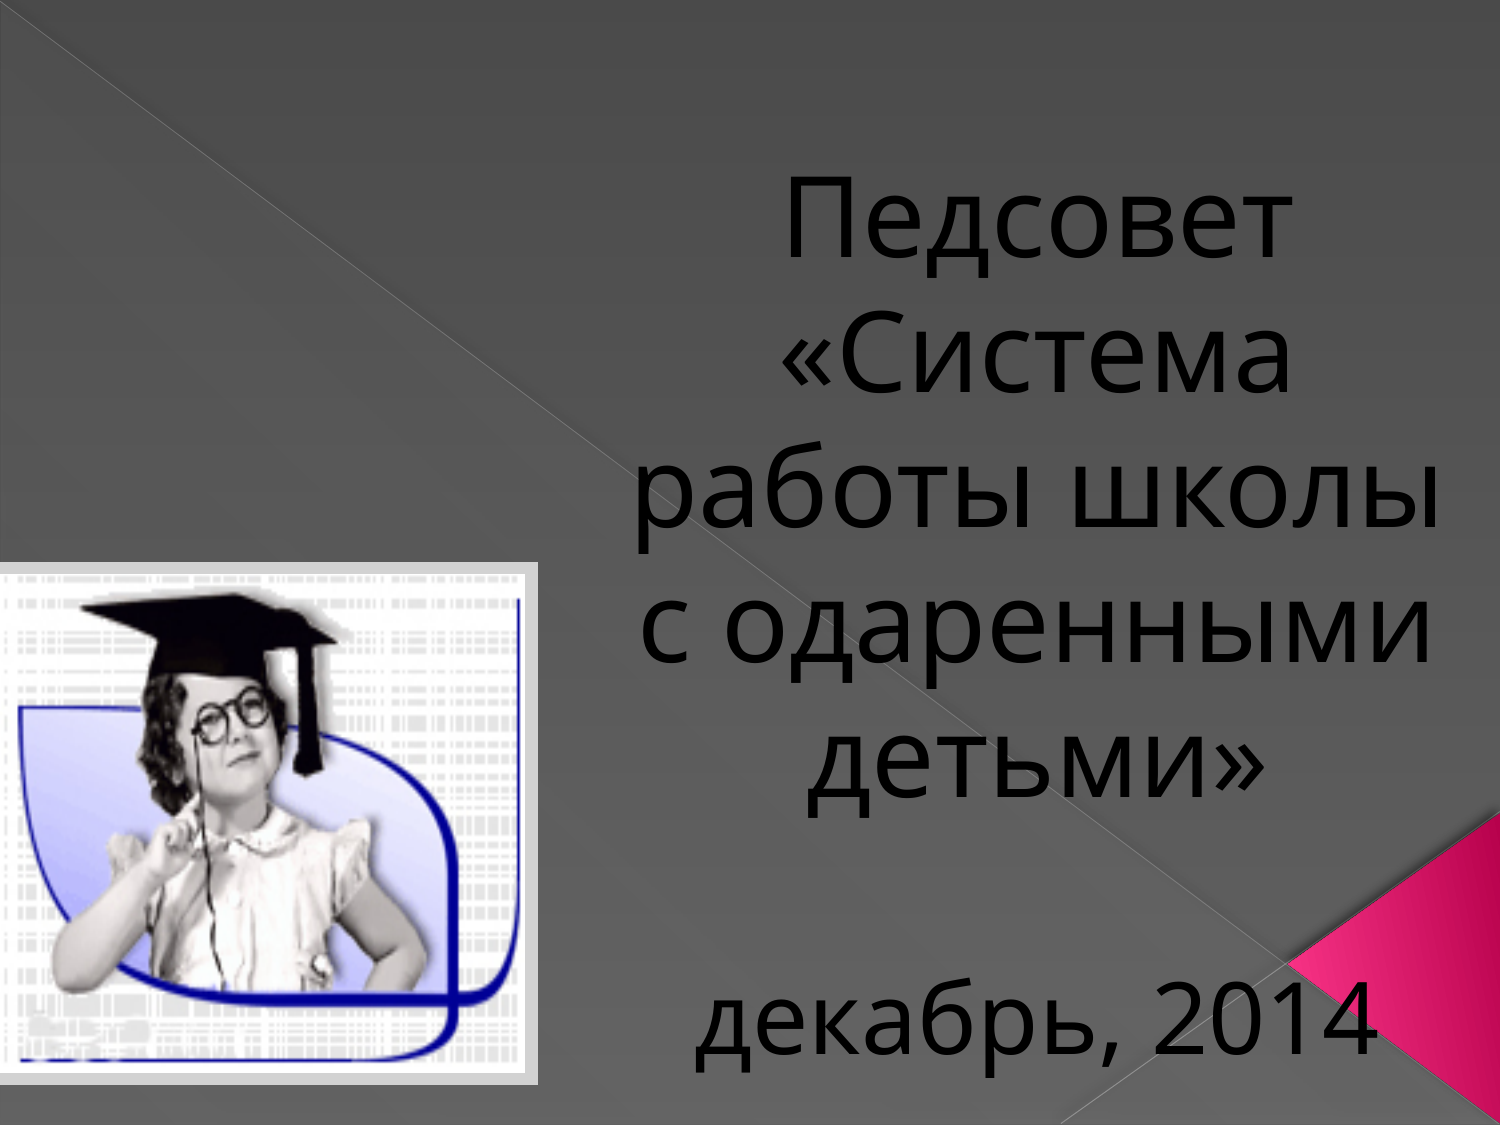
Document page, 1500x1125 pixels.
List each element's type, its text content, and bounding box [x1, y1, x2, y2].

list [0, 573, 526, 1073]
title Педсовет «Система работы школы с одаренными детьми» декабрь, 2014 [495, 125, 1500, 1083]
